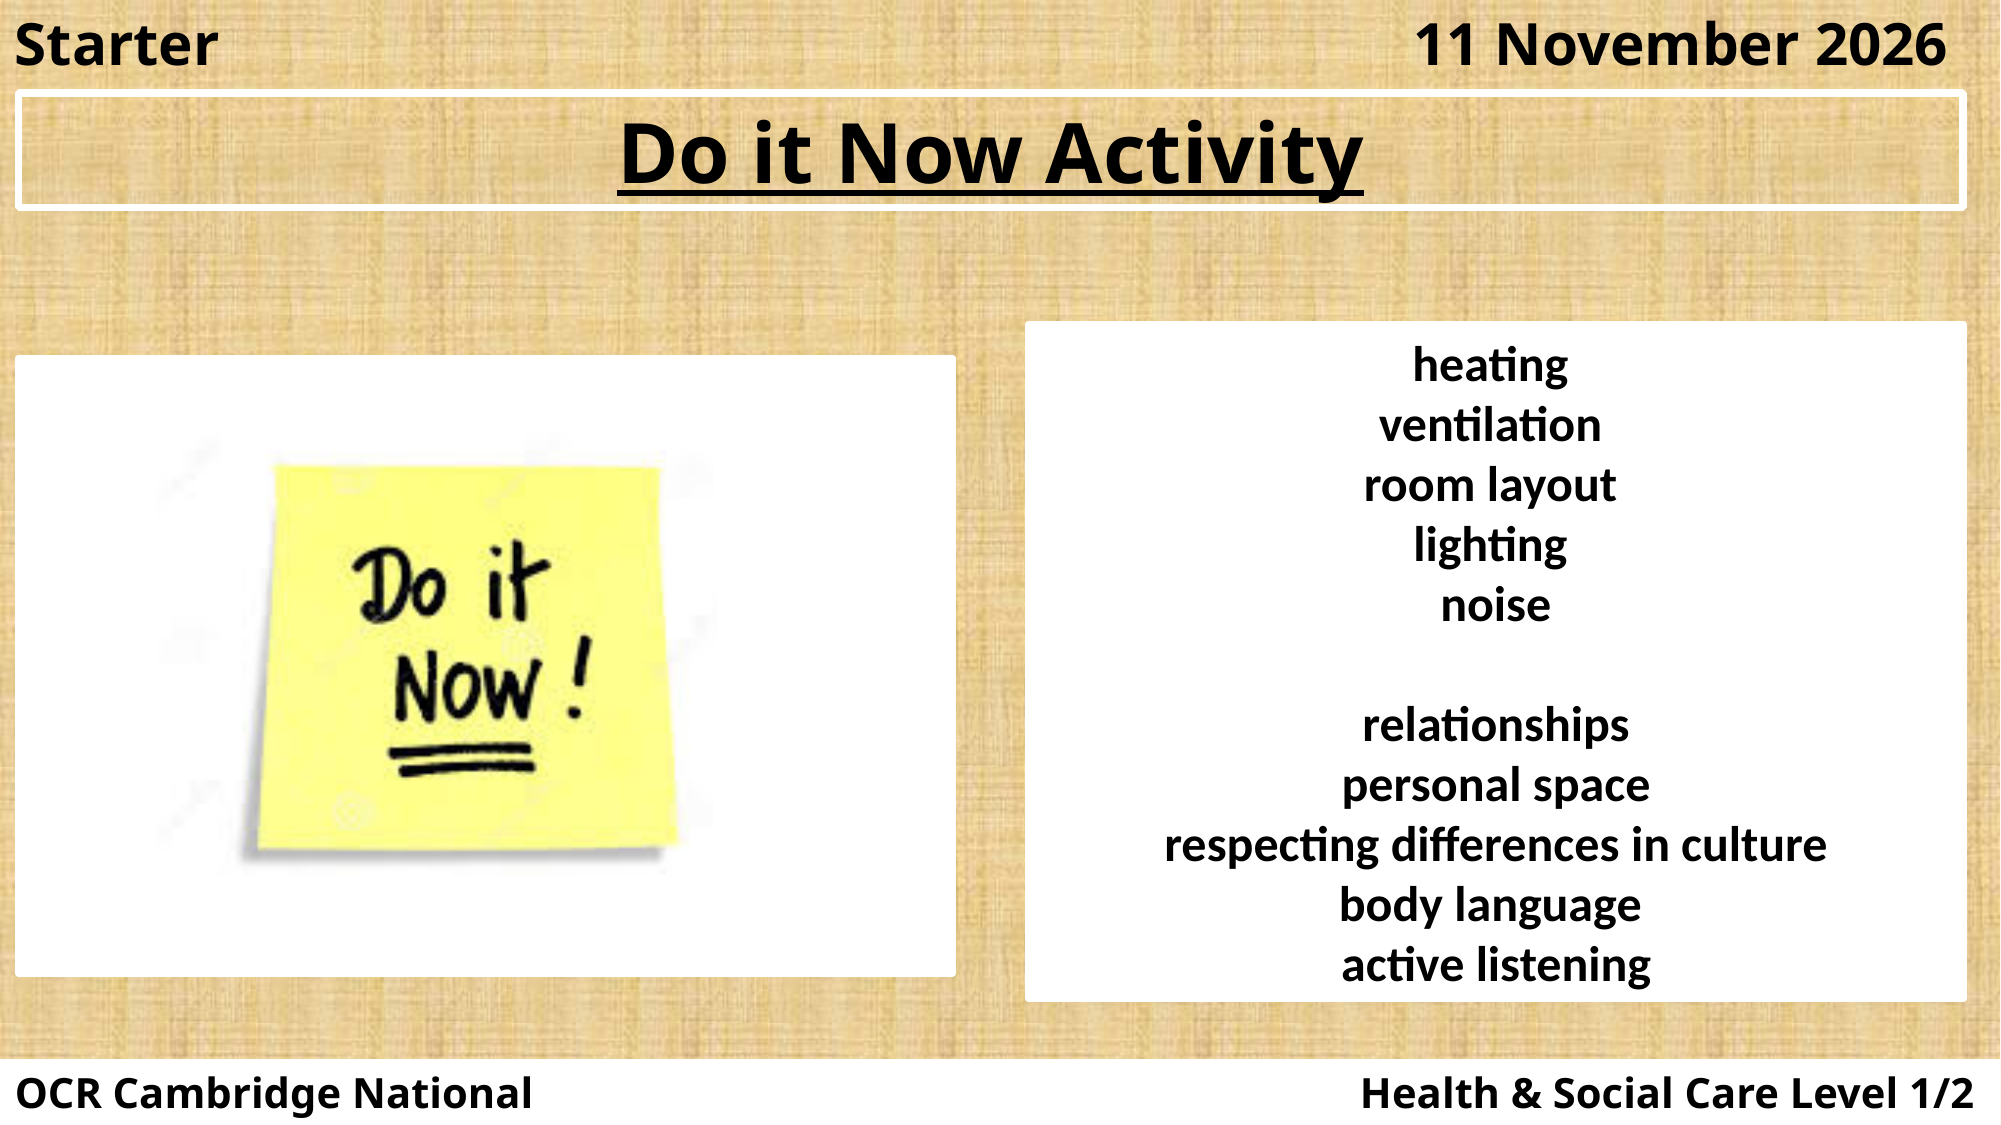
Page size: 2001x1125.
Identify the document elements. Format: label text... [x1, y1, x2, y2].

text_box Do it Now Activity [18, 93, 1964, 208]
text_box 28 September 2020 [1205, 0, 1964, 94]
text_box heating ​ ventilation ​ room layout ​ lighting ​ noise relationships personal space respecting differences in culture body language active listening [1028, 324, 1964, 999]
picture [0, 0, 2001, 1125]
text_box Starter [0, 0, 398, 85]
text_box [18, 358, 953, 974]
text_box Health & Social Care Level 1/2 [873, 1059, 2000, 1125]
text_box OCR Cambridge National [0, 1059, 873, 1125]
